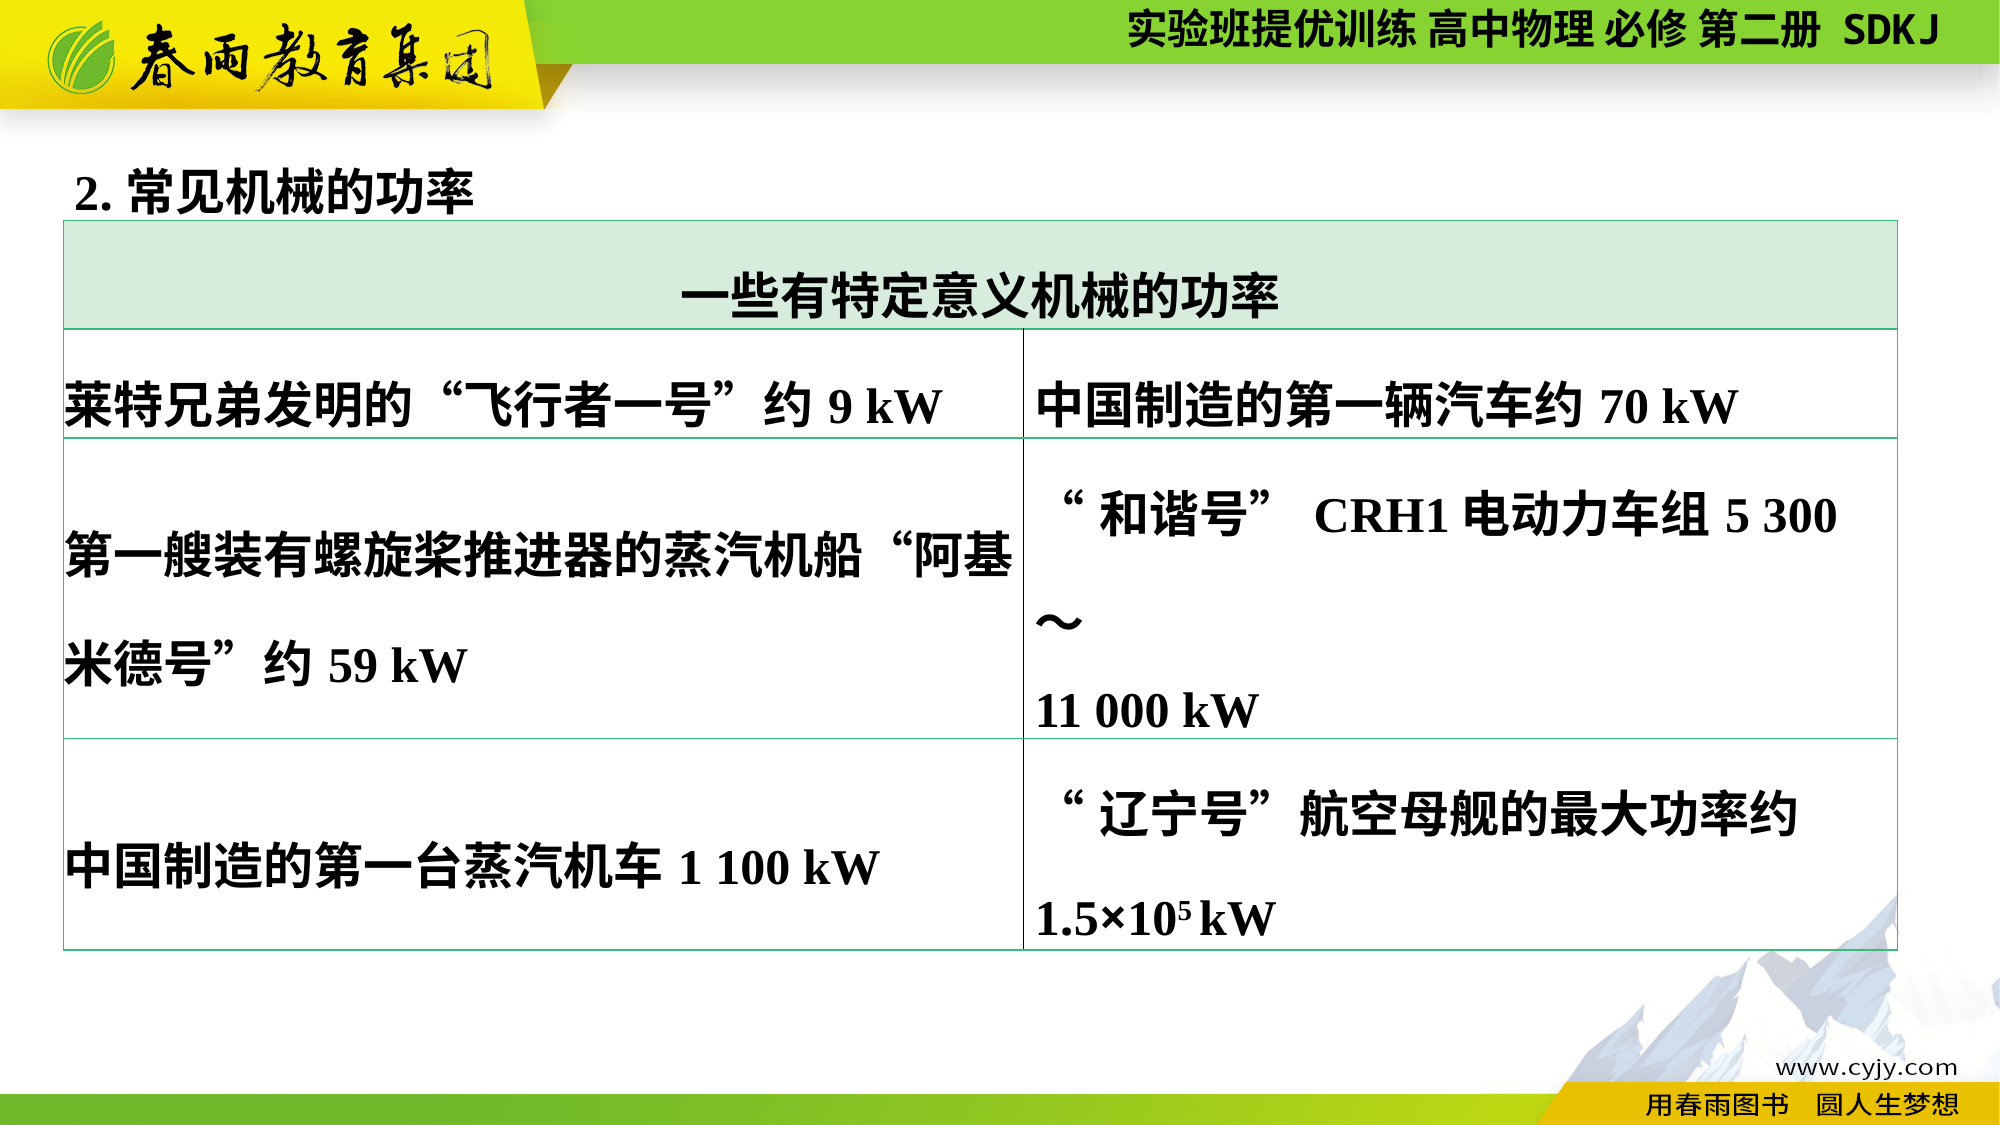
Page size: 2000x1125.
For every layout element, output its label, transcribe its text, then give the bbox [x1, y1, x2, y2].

table_cell “和谐号”CRH1电动力车组5 300～ 11 000 kW [1024, 439, 1897, 738]
picture [0, 0, 2000, 1125]
table_cell 中国制造的第一辆汽车约70 kW [1024, 330, 1897, 437]
table_cell 中国制造的第一台蒸汽机车1 100 kW [64, 739, 1023, 949]
table_cell 第一艘装有螺旋桨推进器的蒸汽机船“阿基米德号”约59 kW [64, 439, 1023, 738]
list 2.常见机械的功率 [59, 122, 1944, 217]
table_cell 莱特兄弟发明的“飞行者一号”约9 kW [64, 330, 1023, 437]
table_cell “辽宁号”航空母舰的最大功率约1.5×105 kW [1024, 739, 1897, 949]
table_header 一些有特定意义机械的功率 [64, 221, 1897, 328]
